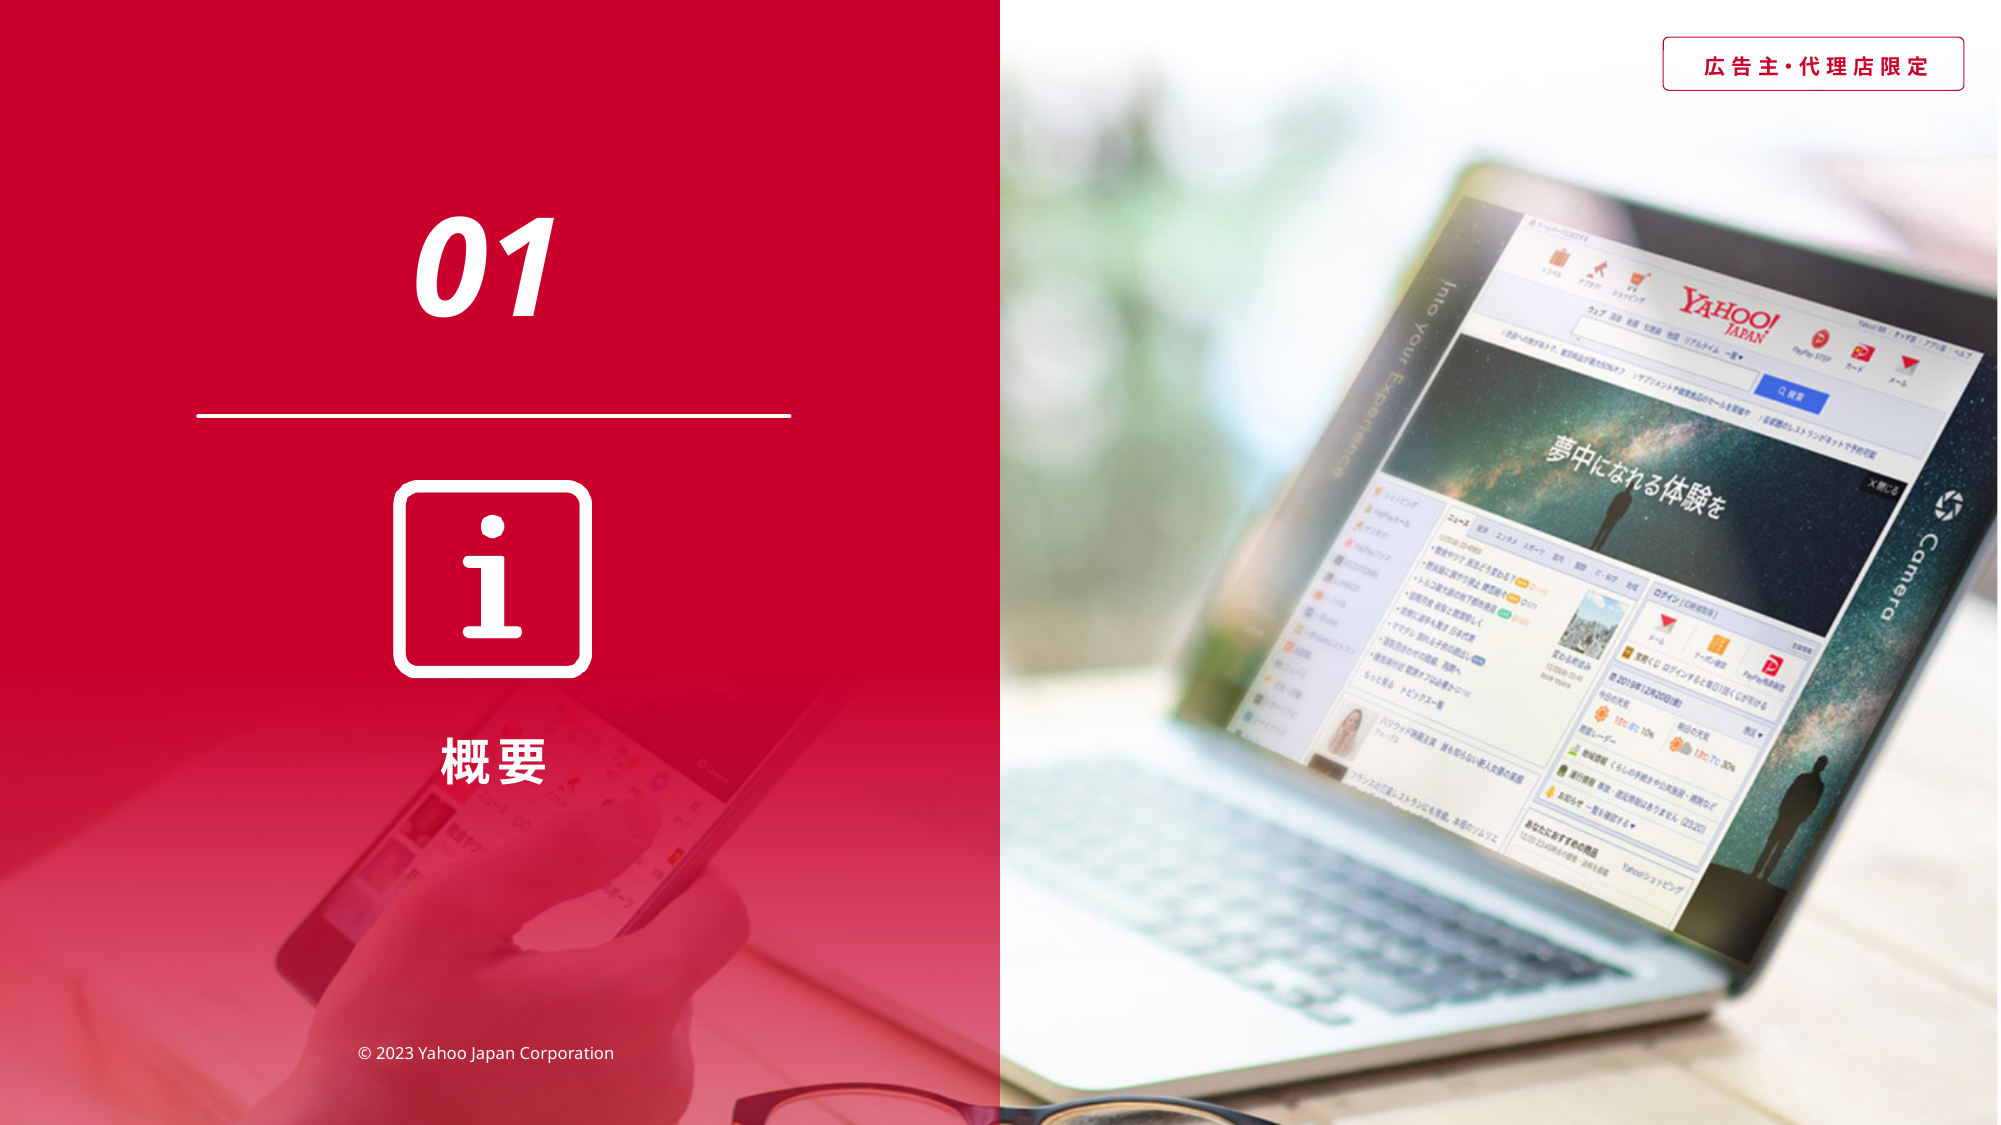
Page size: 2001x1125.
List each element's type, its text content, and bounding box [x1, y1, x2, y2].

list 01 [397, 171, 587, 346]
list 概要 [198, 723, 790, 956]
picture [361, 454, 622, 696]
picture [1000, 1, 1998, 1125]
